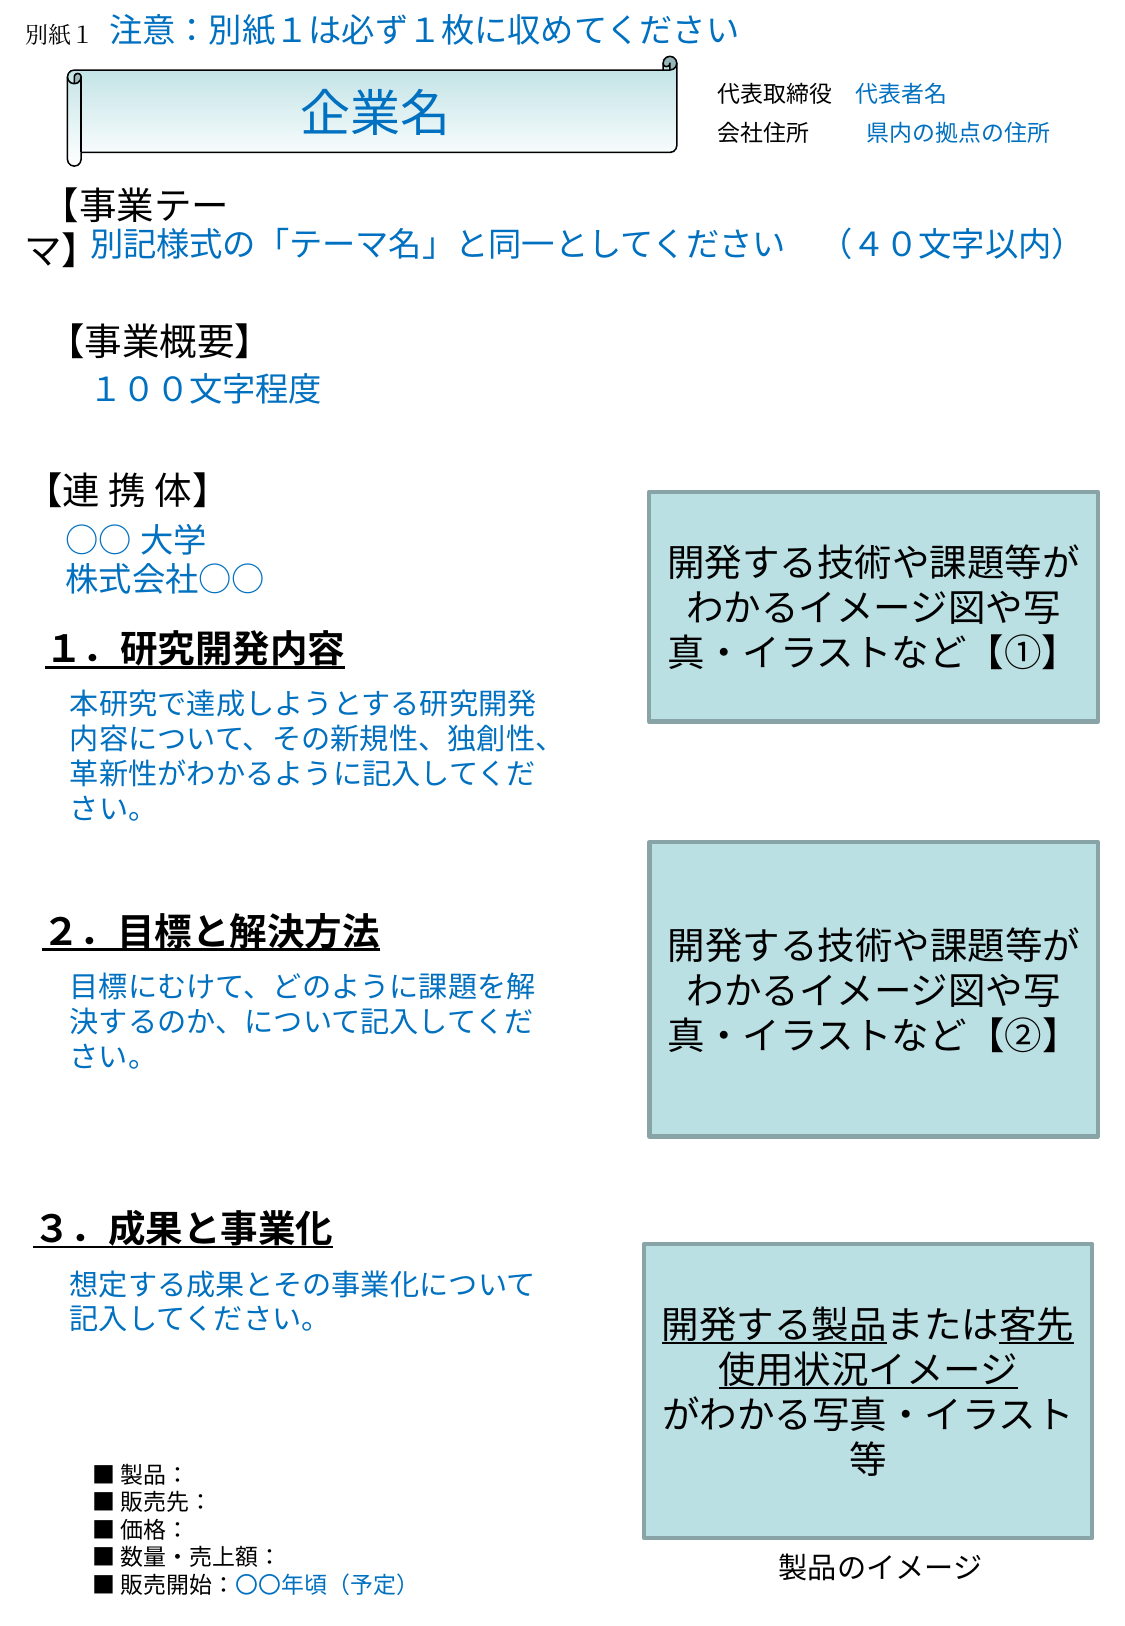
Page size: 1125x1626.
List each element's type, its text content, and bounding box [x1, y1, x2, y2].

text_box １００文字程度 [74, 360, 1106, 416]
text_box 本研究で達成しようとする研究開発 内容について、その新規性、独創性、革新性がわかるように記入してください。 [55, 678, 566, 865]
text_box 開発する技術や課題等がわかるイメージ図や写真・イラストなど【②】 [649, 842, 1098, 1137]
text_box 想定する成果とその事業化について記入してください。 [54, 1258, 574, 1440]
text_box 別記様式の「テーマ名」と同一としてください （４０文字以内） [75, 215, 1106, 271]
text_box 製品のイメージ [763, 1541, 1019, 1592]
text_box ○○大学 株式会社○○ [51, 511, 359, 606]
text_box 注意：別紙１は必ず１枚に収めてください [94, 1, 1125, 56]
text_box 企業名 [67, 56, 677, 167]
text_box 開発する製品または客先使用状況イメージ がわかる写真・イラスト等 [643, 1243, 1093, 1538]
text_box 代表取締役 代表者名 会社住所 県内の拠点の住所 [702, 72, 1093, 154]
text_box ２．目標と解決方法 [27, 900, 614, 960]
text_box 別紙１ [0, 13, 94, 56]
text_box １．研究開発内容 [30, 618, 650, 678]
text_box 【連 携 体】 [10, 460, 245, 520]
text_box 開発する技術や課題等がわかるイメージ図や写真・イラストなど【①】 [649, 491, 1098, 722]
text_box 【事業テーマ】 [9, 175, 315, 280]
text_box ３．成果と事業化 [18, 1197, 348, 1258]
text_box 【事業概要】 [14, 310, 1121, 371]
text_box 目標にむけて、どのように課題を解決するのか、について記入してください。 [54, 960, 574, 1149]
text_box ■製品： ■販売先： ■価格： ■数量・売上額： ■販売開始：〇〇年頃（予定） [77, 1452, 614, 1604]
